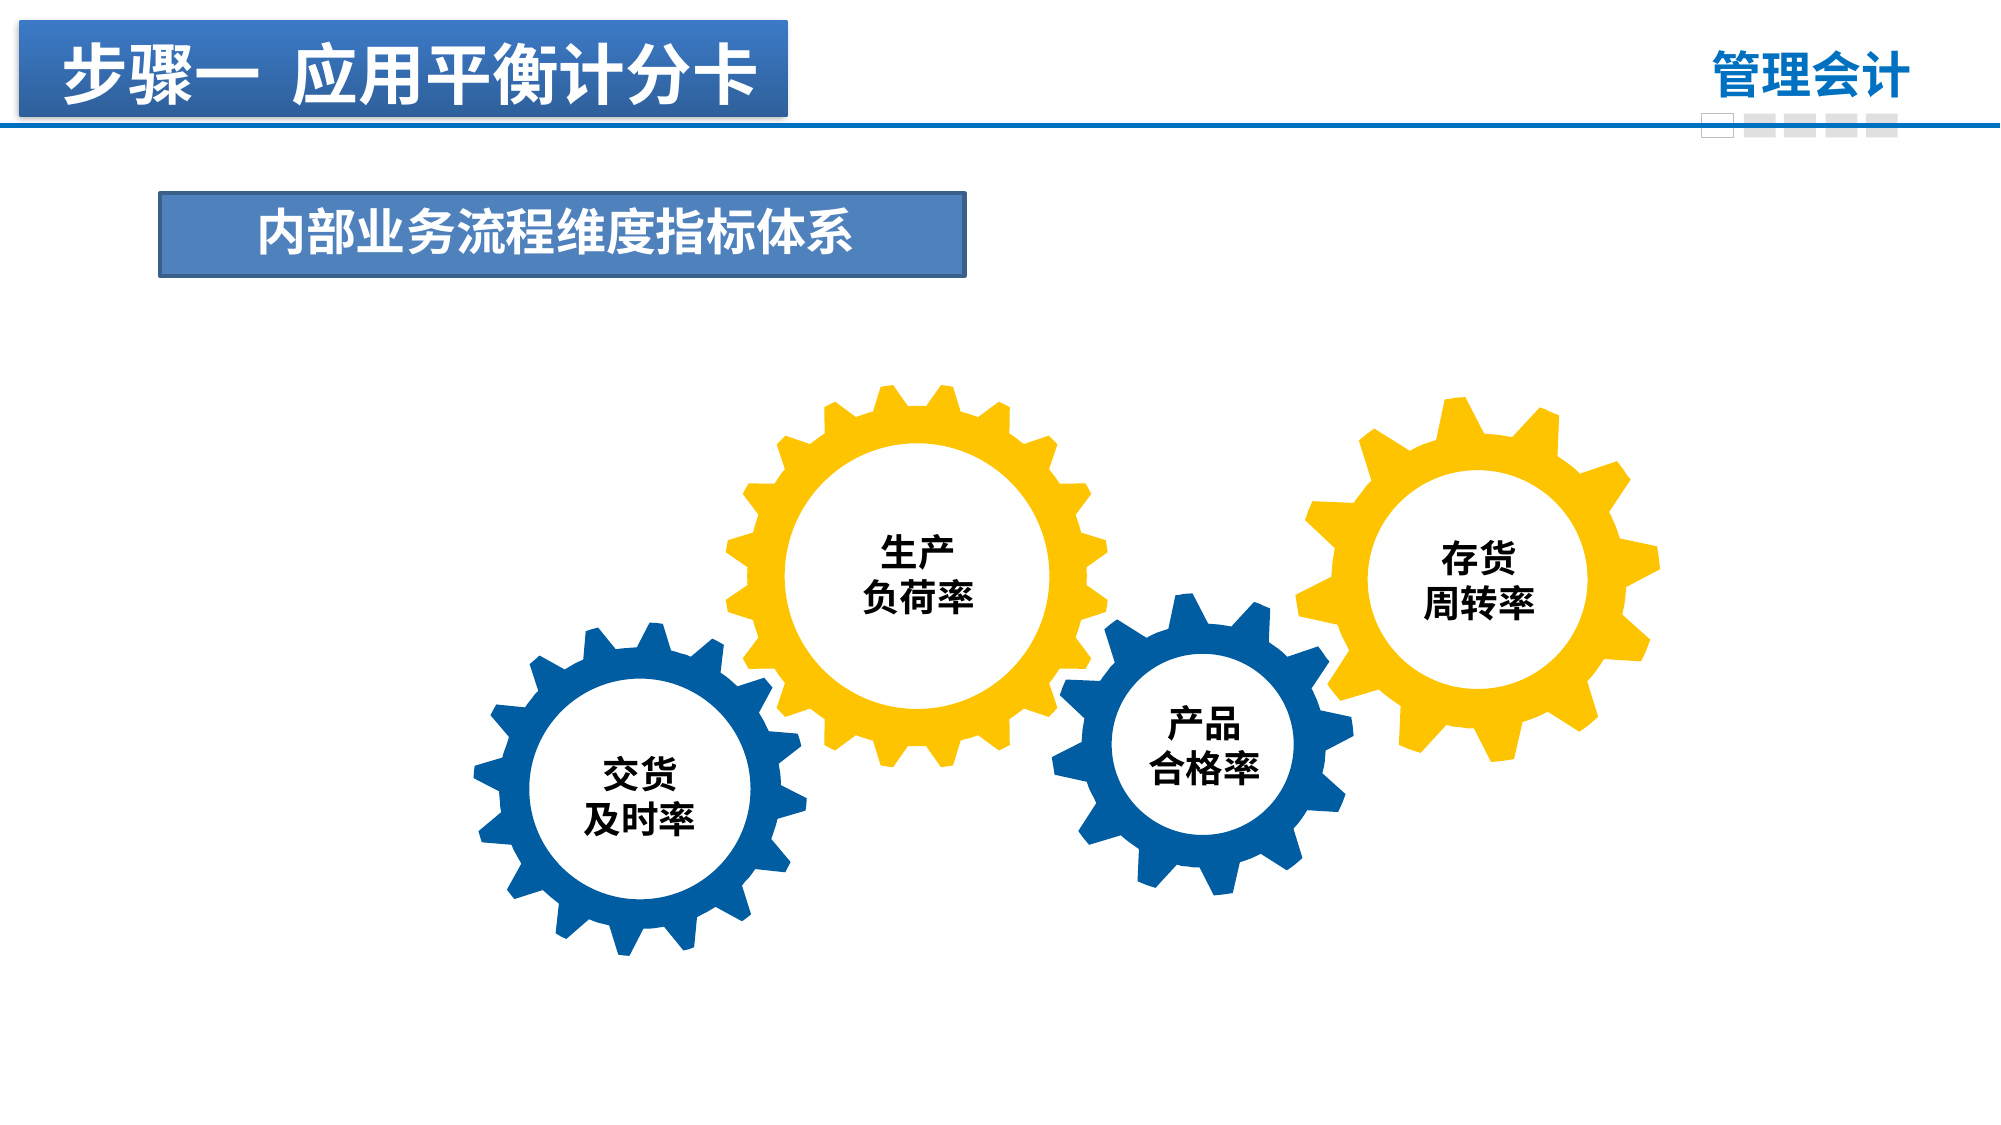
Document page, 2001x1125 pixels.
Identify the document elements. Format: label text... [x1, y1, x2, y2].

text_box 产品 合格率 [1112, 693, 1293, 798]
text_box [725, 385, 1108, 768]
text_box [1051, 593, 1354, 896]
text_box [473, 622, 807, 956]
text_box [19, 20, 788, 122]
text_box [1295, 397, 1660, 763]
text_box 生产 负荷率 [787, 521, 1049, 627]
text_box 交货 及时率 [548, 743, 733, 848]
text_box 存货 周转率 [1368, 527, 1587, 633]
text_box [159, 193, 965, 277]
